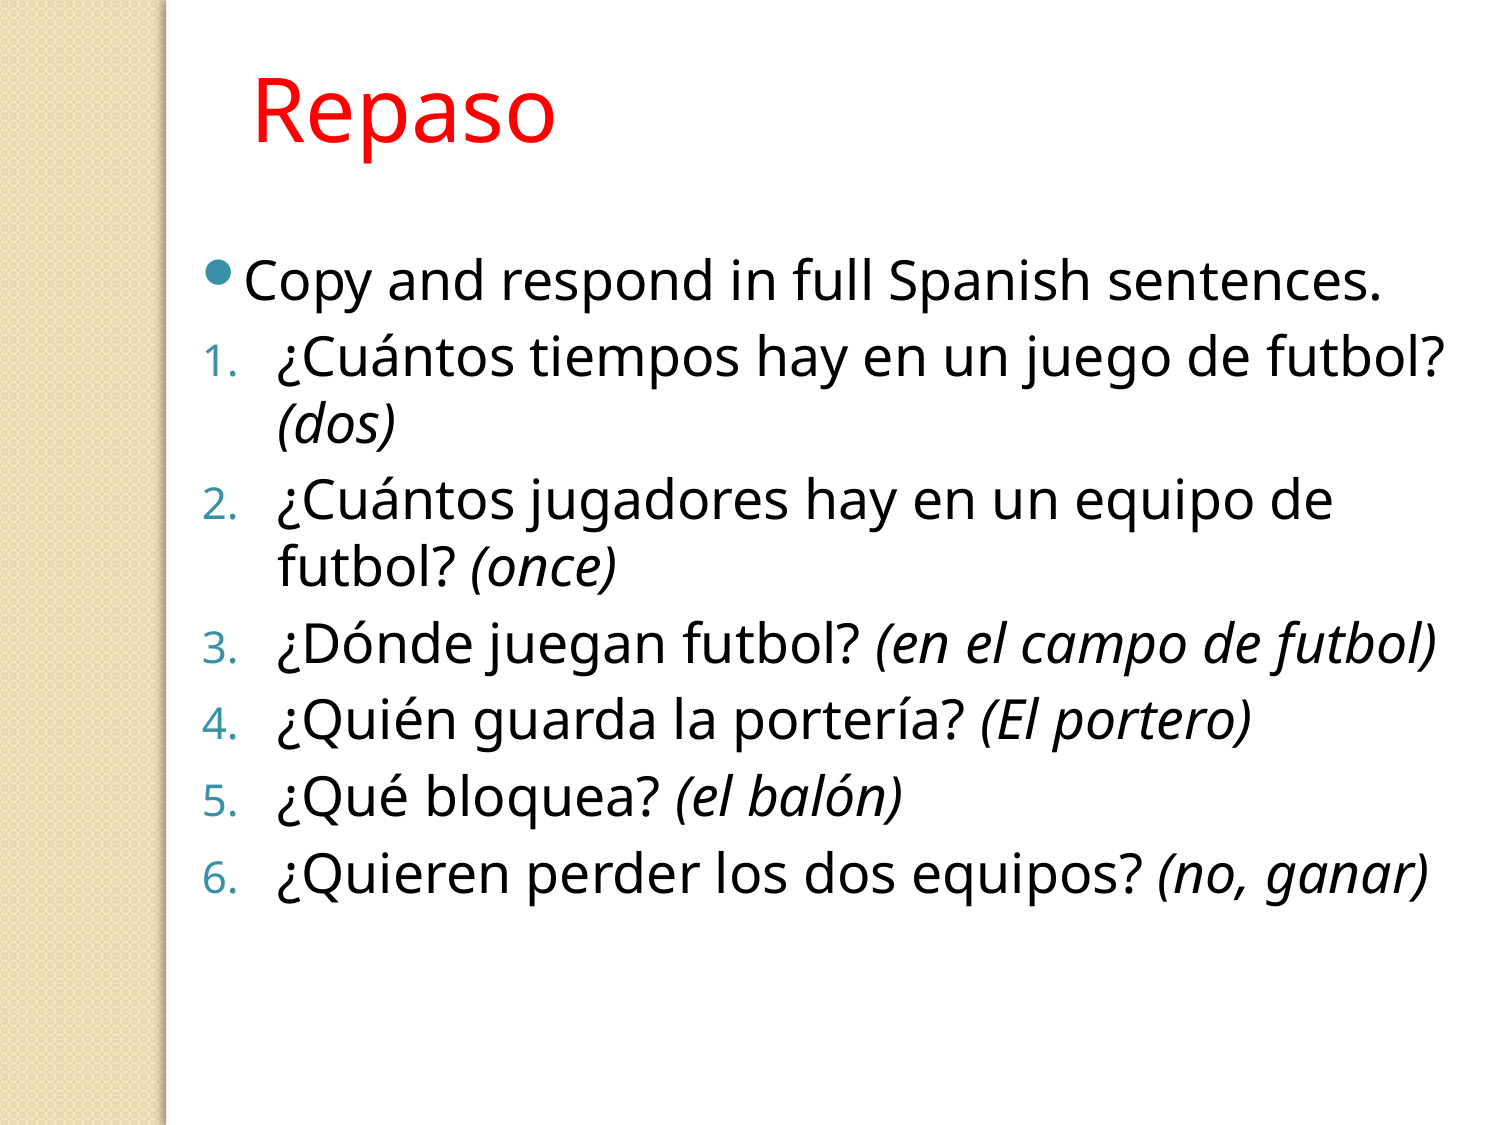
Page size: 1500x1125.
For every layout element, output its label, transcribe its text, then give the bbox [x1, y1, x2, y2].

text_box Repaso [235, 45, 1466, 233]
text_box Copy and respond in full Spanish sentences. ¿Cuántos tiempos hay en un juego de futbol? (dos) ¿Cuántos jugadores hay en un equipo de futbol? (once) ¿Dónde juegan futbol? (en el campo de futbol) ¿Quién guarda la portería? (El portero) ¿Qué bloquea? (el balón) ¿Quieren perder los dos equipos? (no, ganar) [174, 237, 1466, 1025]
